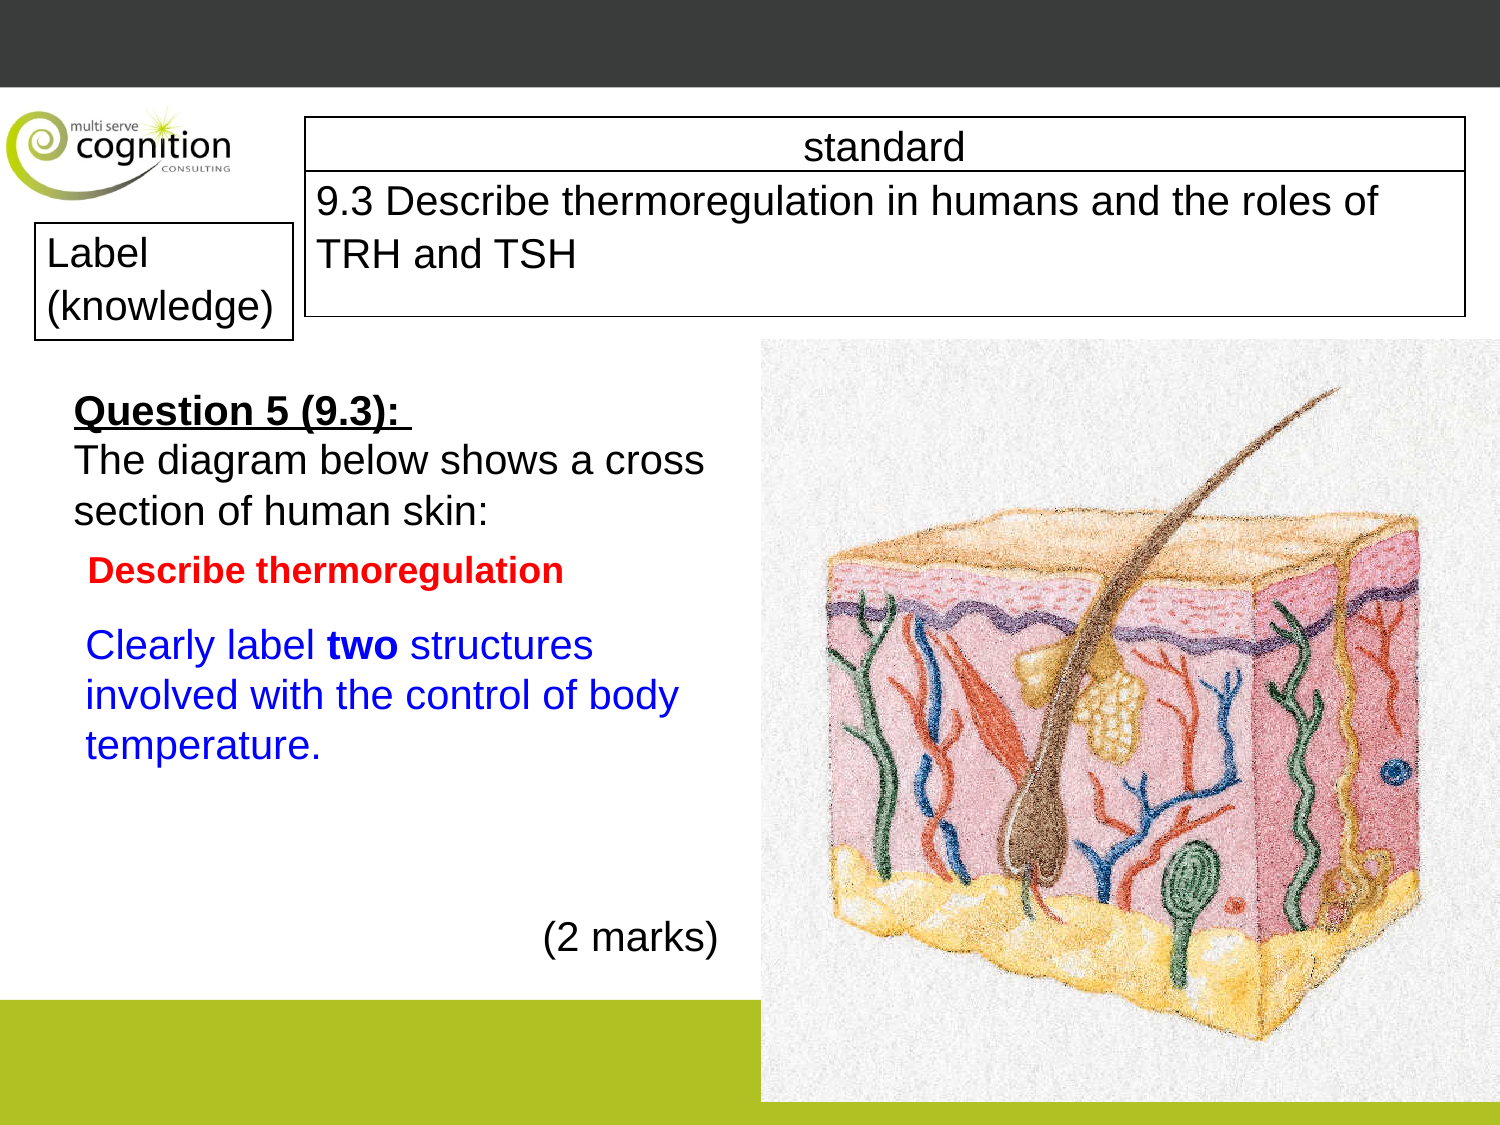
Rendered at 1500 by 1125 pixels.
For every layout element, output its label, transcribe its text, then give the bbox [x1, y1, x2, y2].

table_cell 9.3 Describe thermoregulation in humans and the roles of TRH and TSH [306, 172, 1464, 316]
text_box Clearly label two structures involved with the control of body temperature. [70, 610, 727, 776]
text_box Question 5 (9.3): The diagram below shows a cross section of human skin: [58, 375, 756, 541]
table_header standard [306, 118, 1464, 170]
text_box Describe thermoregulation [72, 538, 580, 599]
table_header Label (knowledge) [36, 224, 292, 339]
text_box (2 marks) [527, 902, 735, 968]
picture [761, 339, 1500, 1102]
picture [0, 101, 237, 207]
